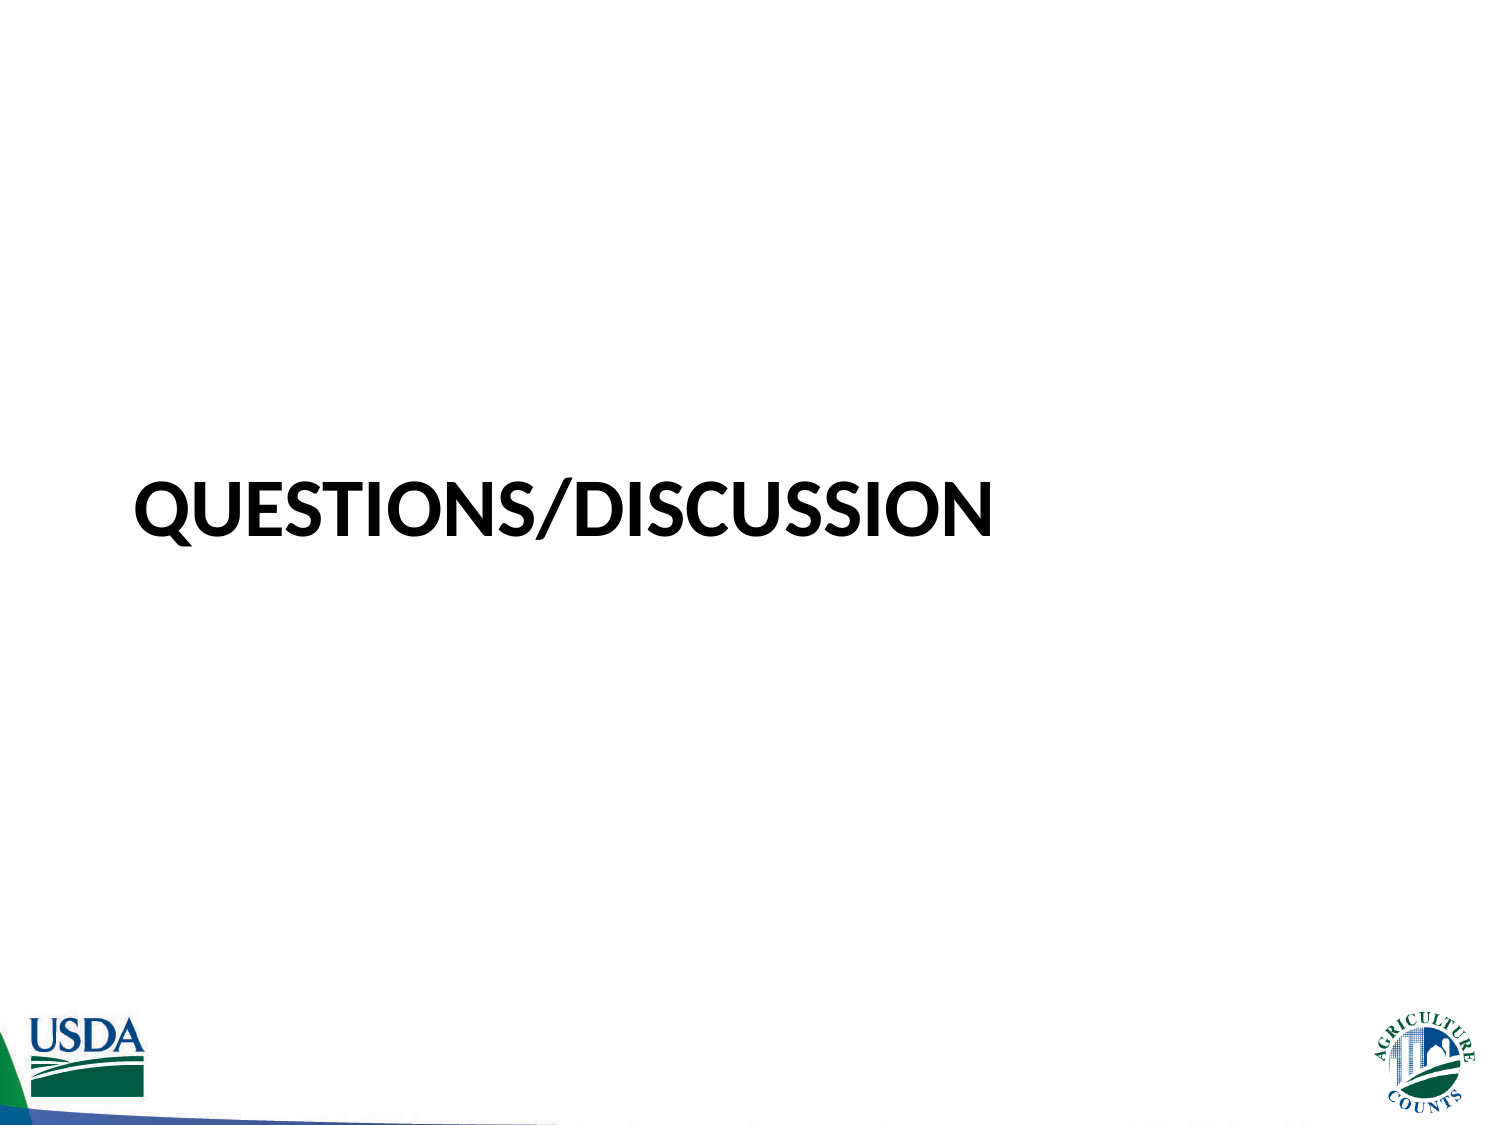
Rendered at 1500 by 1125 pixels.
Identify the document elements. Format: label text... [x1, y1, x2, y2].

picture [0, 987, 1321, 1125]
picture [1374, 1012, 1475, 1113]
title Questions/Discussion [118, 446, 1394, 670]
